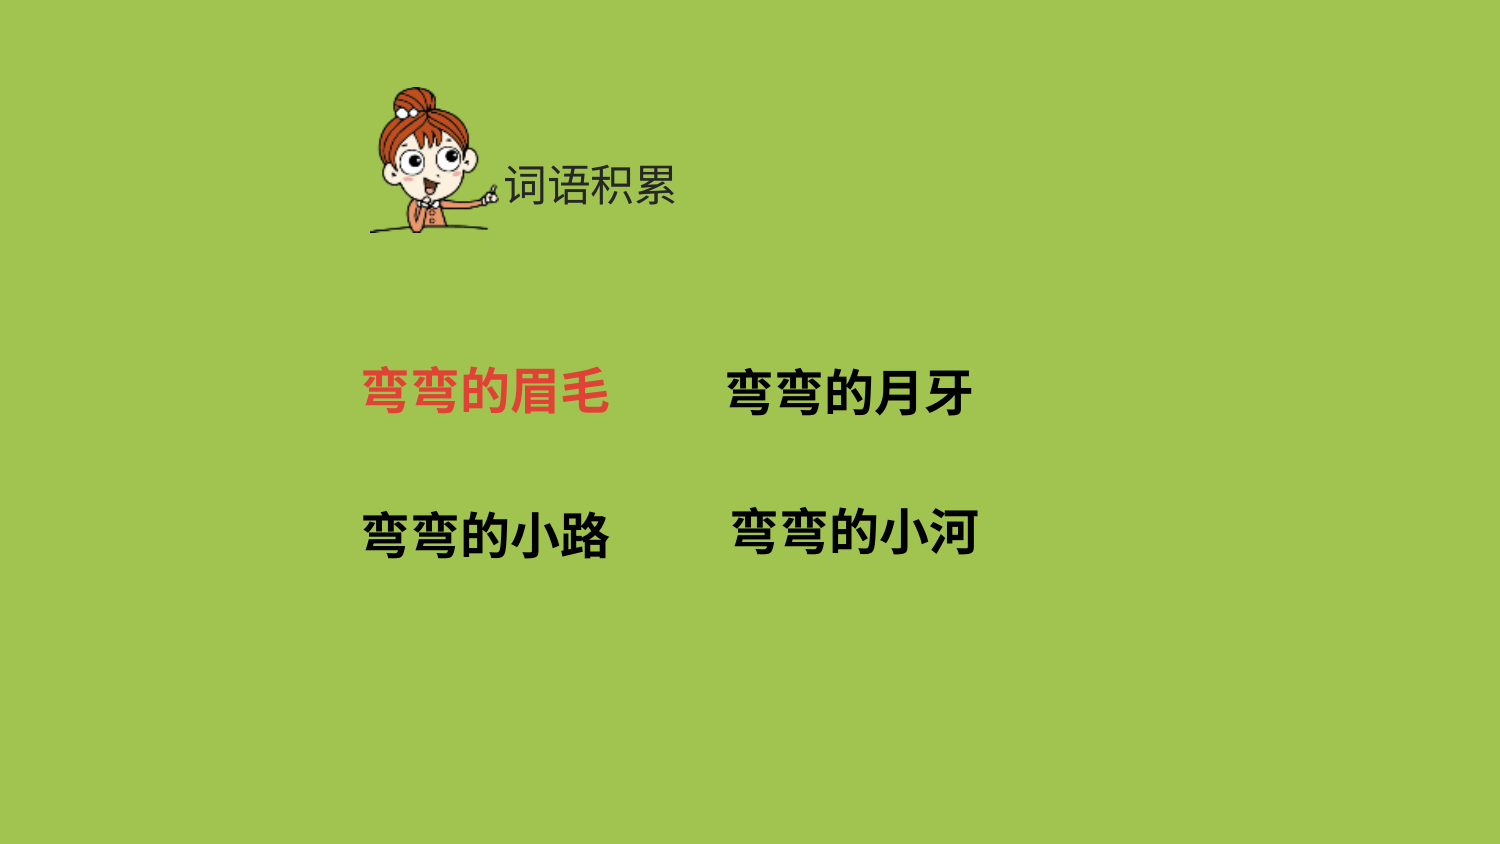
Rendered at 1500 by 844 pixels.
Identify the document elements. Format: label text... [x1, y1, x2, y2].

picture [370, 87, 499, 234]
text_box [193, 288, 1123, 691]
text_box 弯弯的小路 [349, 498, 634, 571]
text_box 弯弯的月牙 [713, 355, 986, 428]
text_box 词语积累 [503, 143, 764, 226]
text_box [321, 351, 1072, 484]
text_box 弯弯的小河 [718, 494, 992, 566]
